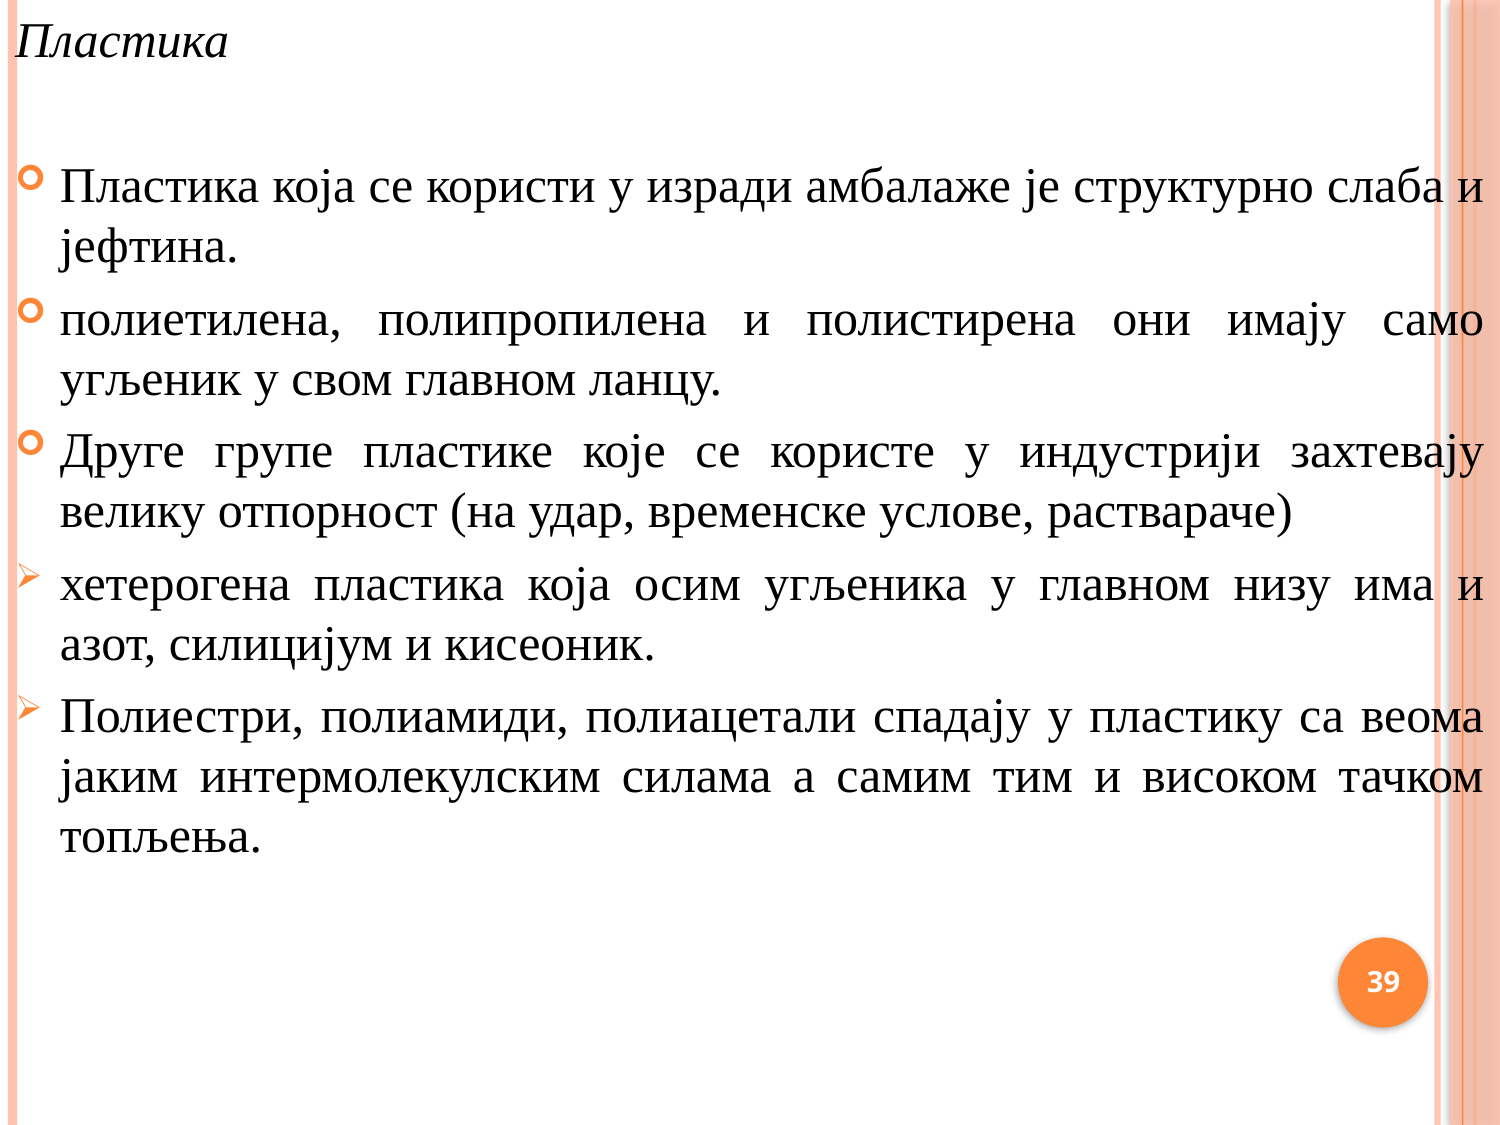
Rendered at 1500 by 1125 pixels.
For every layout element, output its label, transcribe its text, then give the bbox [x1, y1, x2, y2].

slide_number 39 [1333, 940, 1434, 1026]
list Пластика Пластика која се користи у изради амбалаже је структурно слаба и јефтина. полиетилена, полипропилена и полистирена они имају само угљеник у свом главном ланцу. Друге групе пластике које се користе у индустрији захтевају велику отпорност (на удар, временске услове, раствараче) хетерогена пластика која осим угљеника у главном низу има и азот, силицијум и кисеоник. Полиестри, полиамиди, полиацетали спадају у пластику са веома јаким интермолекулским силама а самим тим и високом тачком топљења. [0, 0, 1500, 1063]
